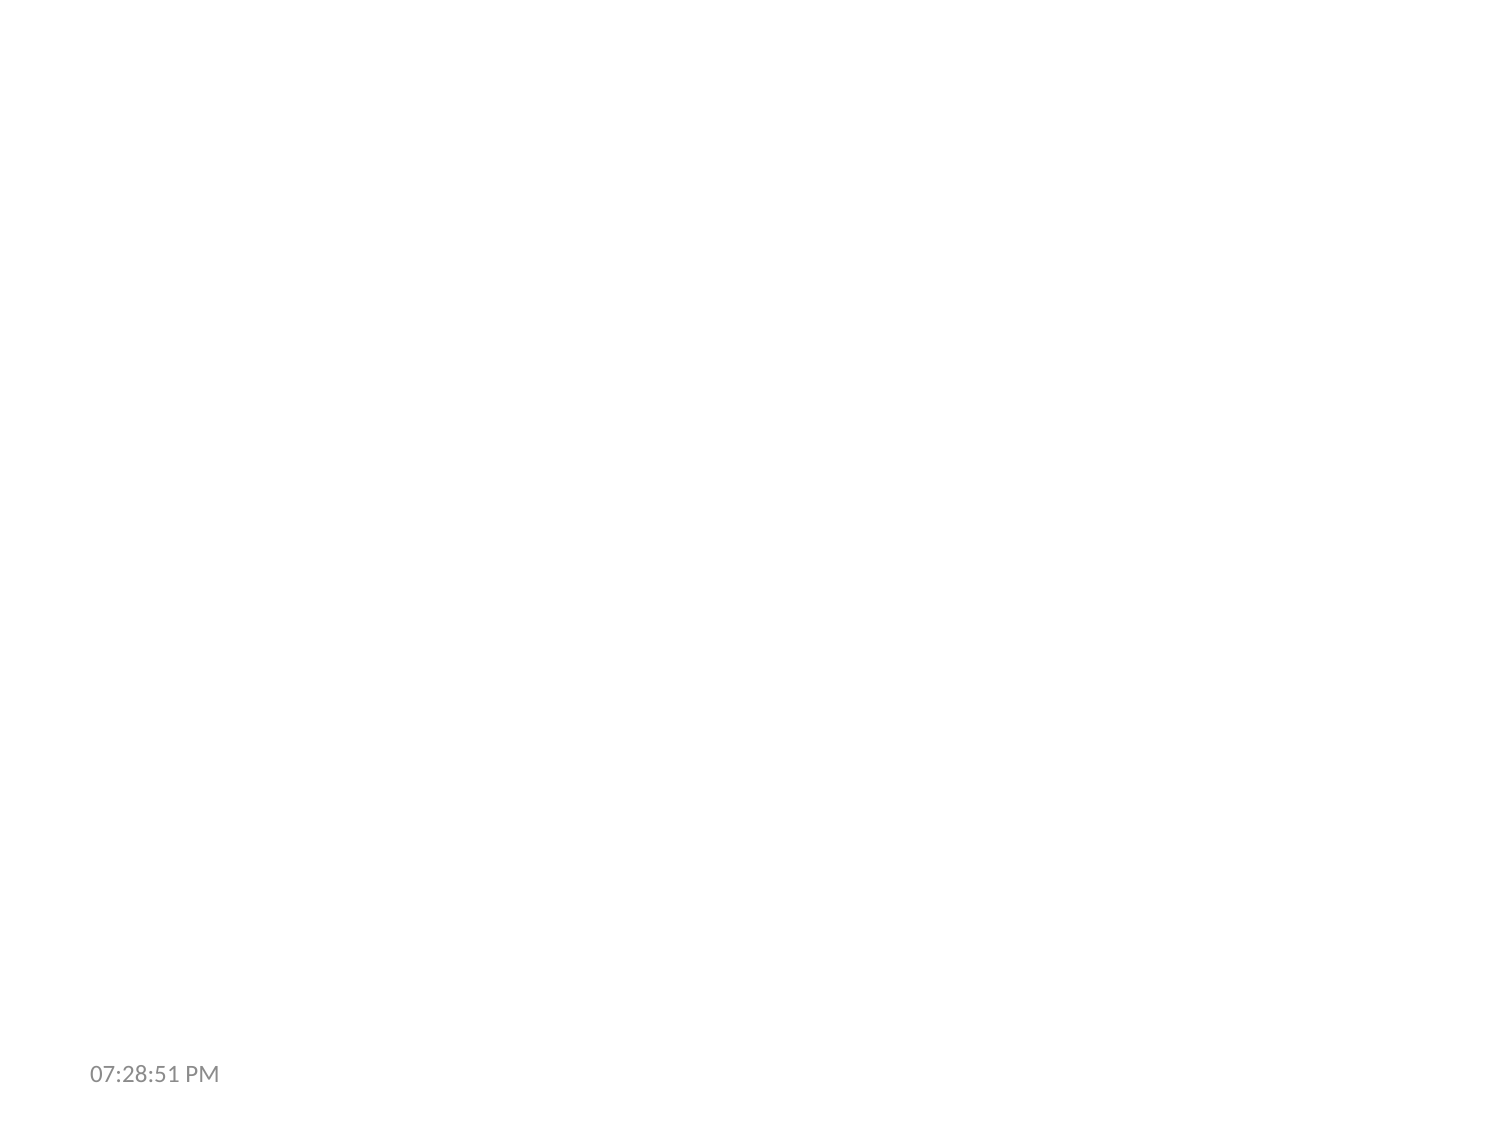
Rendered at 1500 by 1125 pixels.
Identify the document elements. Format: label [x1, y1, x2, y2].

slide_number [75, 1042, 425, 1103]
